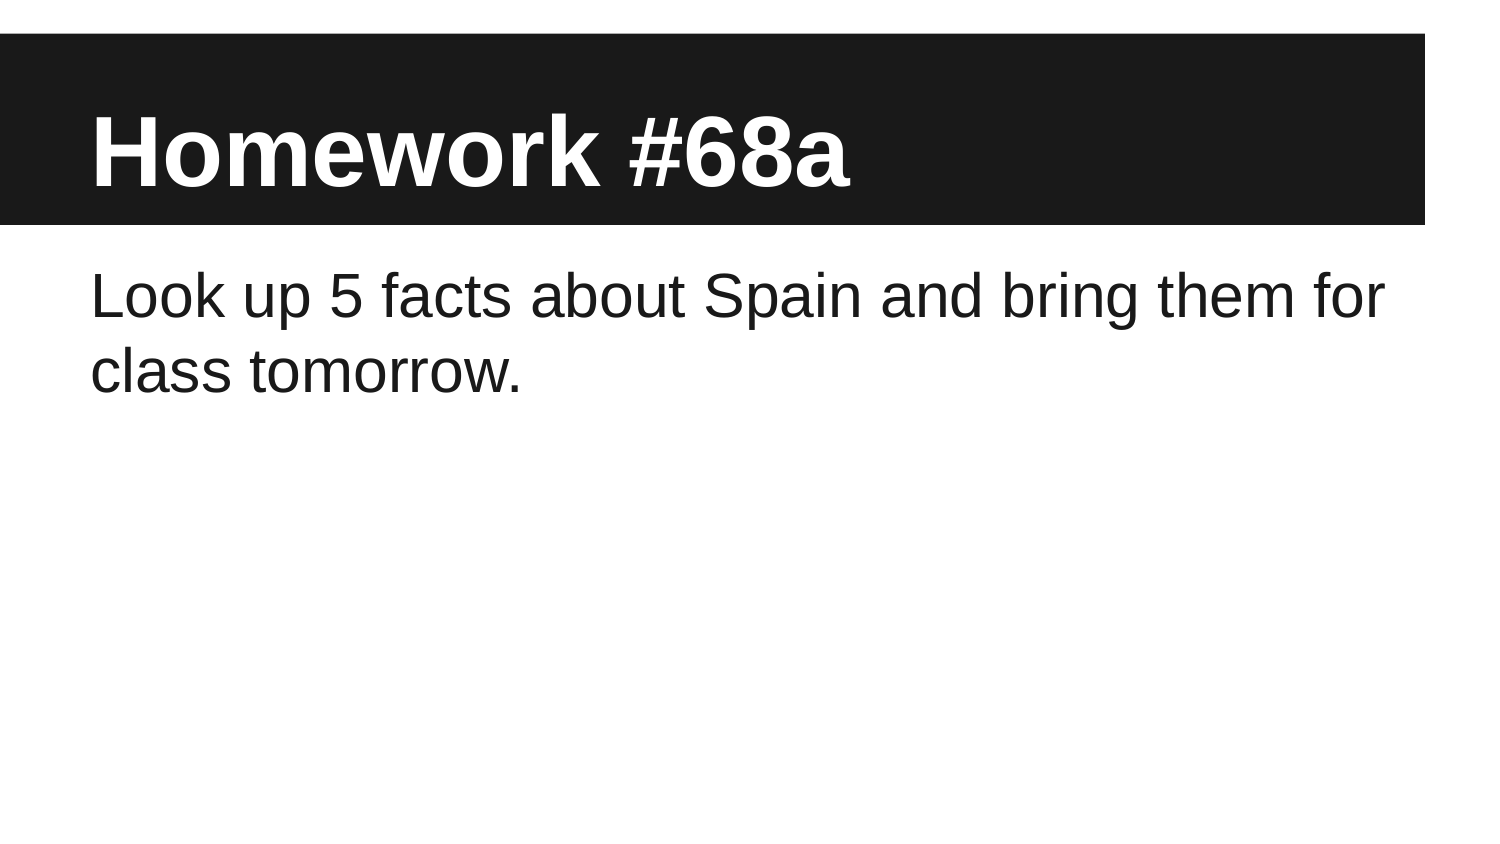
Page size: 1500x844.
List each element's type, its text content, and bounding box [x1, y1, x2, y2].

list Look up 5 facts about Spain and bring them for class tomorrow. [75, 239, 1425, 808]
title Homework #68a [75, 33, 1425, 221]
